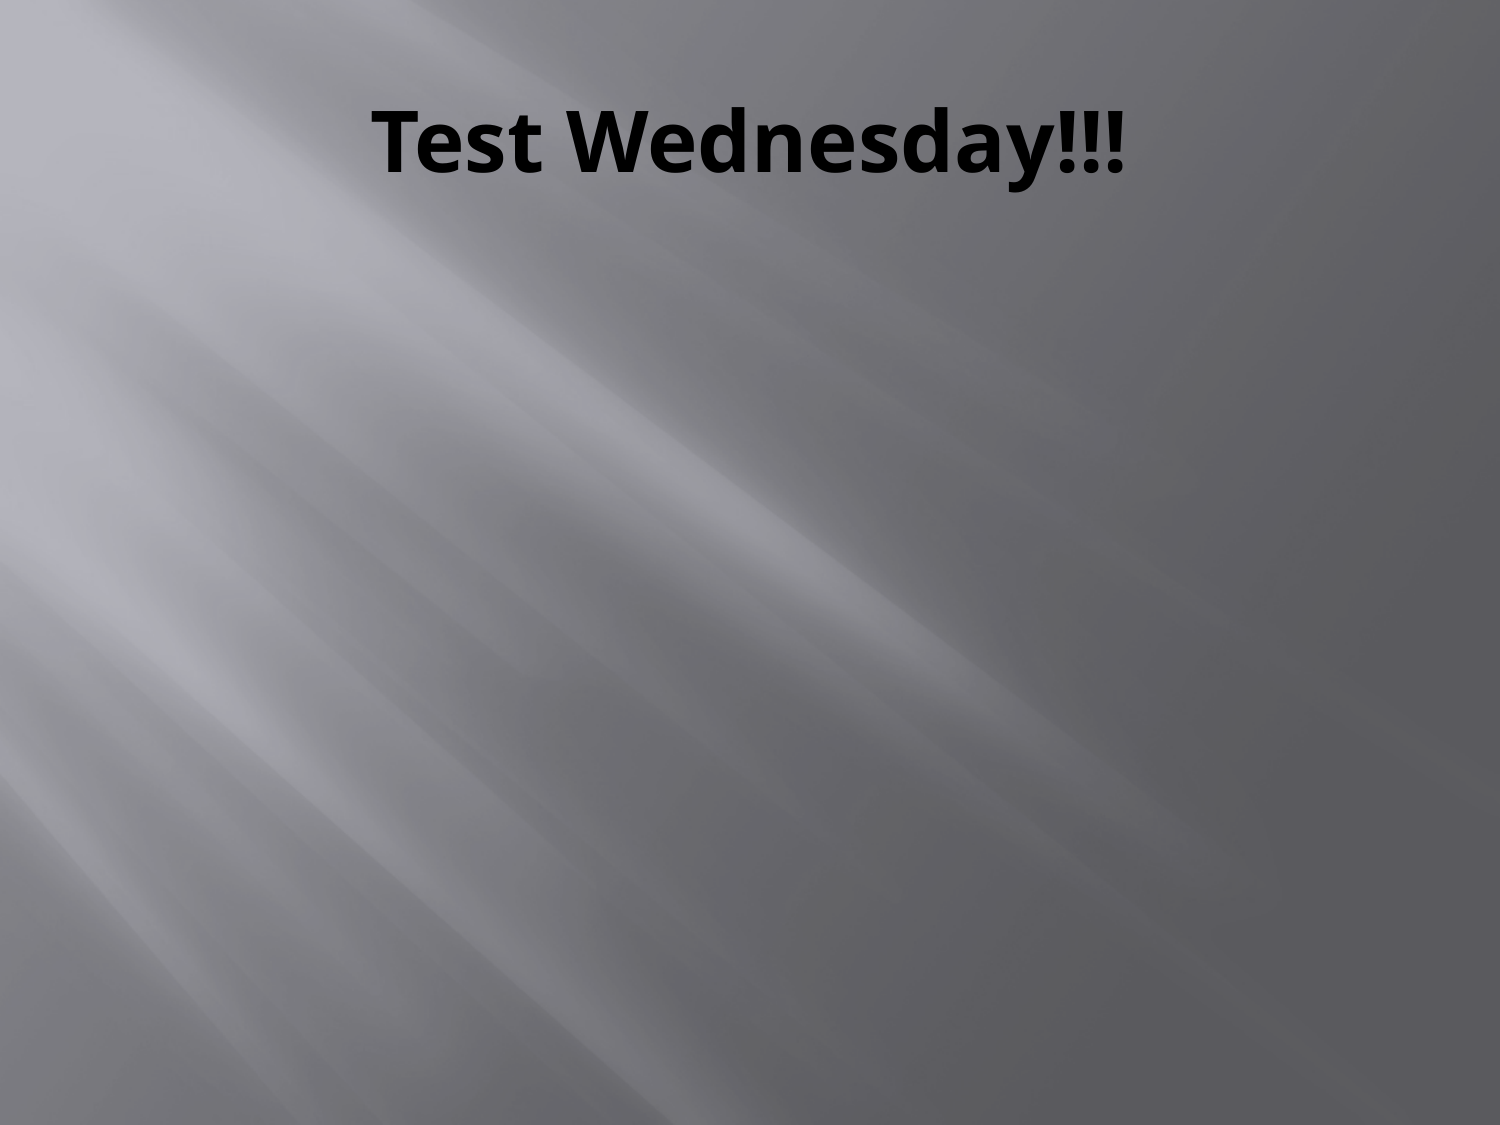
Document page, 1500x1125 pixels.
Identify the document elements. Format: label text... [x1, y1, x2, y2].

title Test Wednesday!!! [75, 45, 1425, 233]
